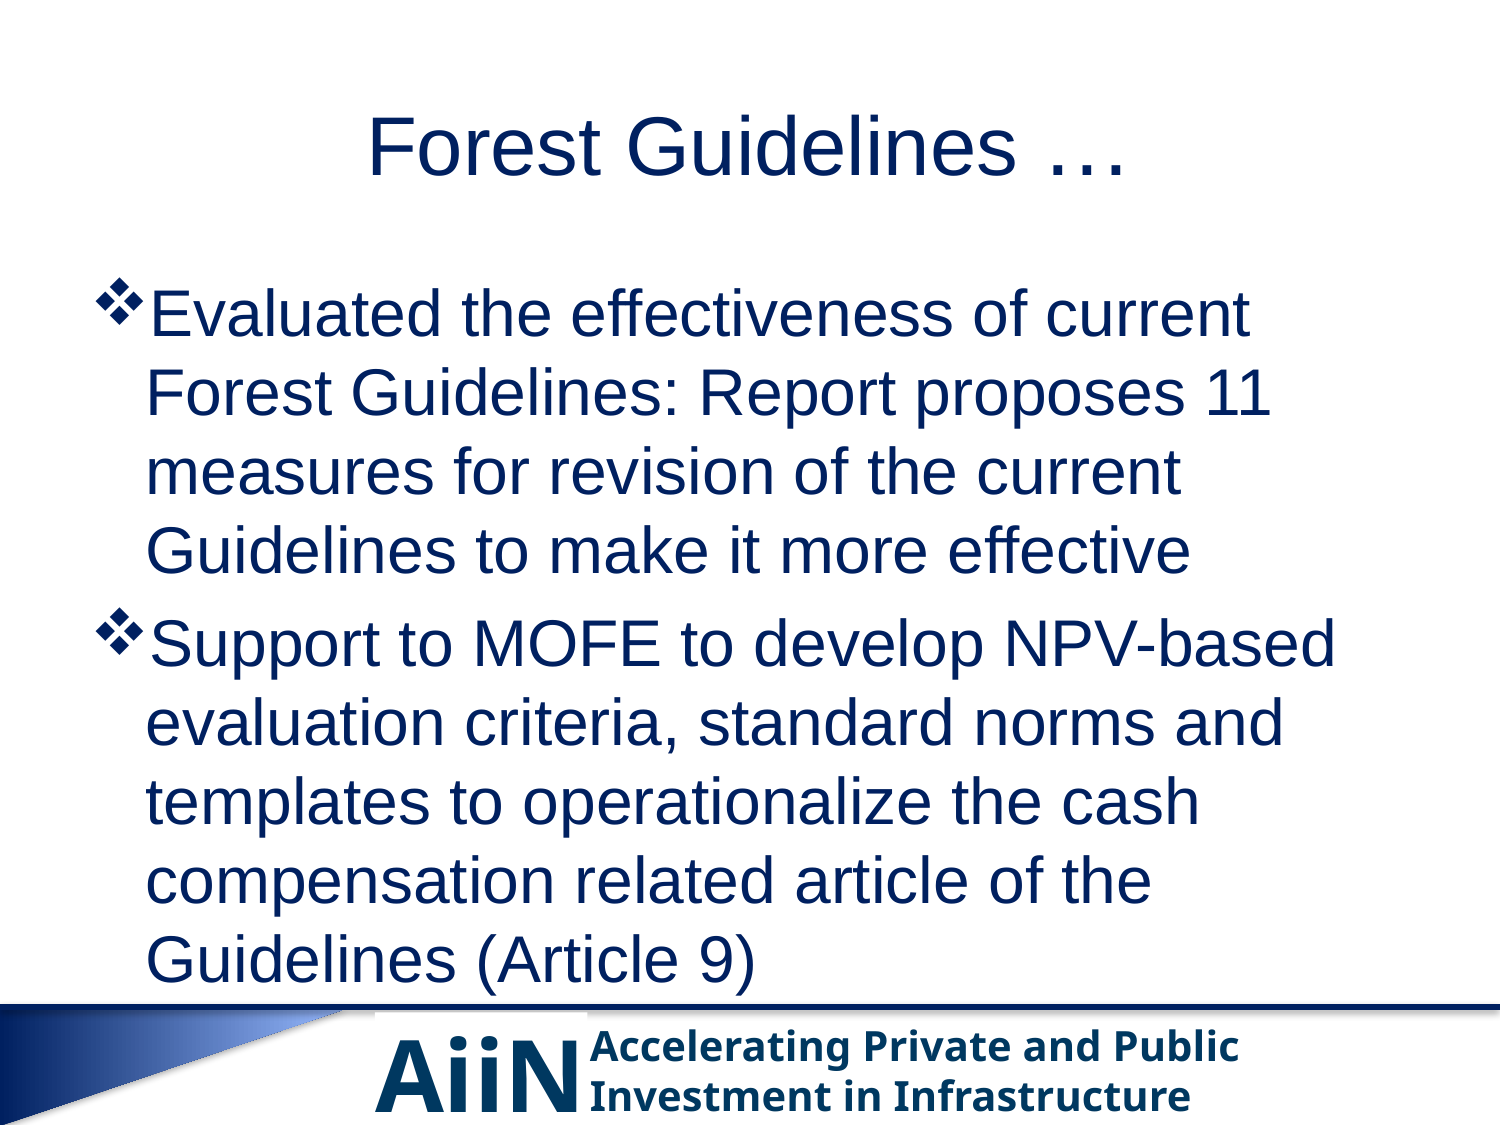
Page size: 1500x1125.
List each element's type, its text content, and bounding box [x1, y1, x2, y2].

title Forest Guidelines … [75, 45, 1425, 233]
list Evaluated the effectiveness of current Forest Guidelines: Report proposes 11 measures for revision of the current Guidelines to make it more effective Support to MOFE to develop NPV-based evaluation criteria, standard norms and templates to operationalize the cash compensation related article of the Guidelines (Article 9) [75, 262, 1425, 1005]
